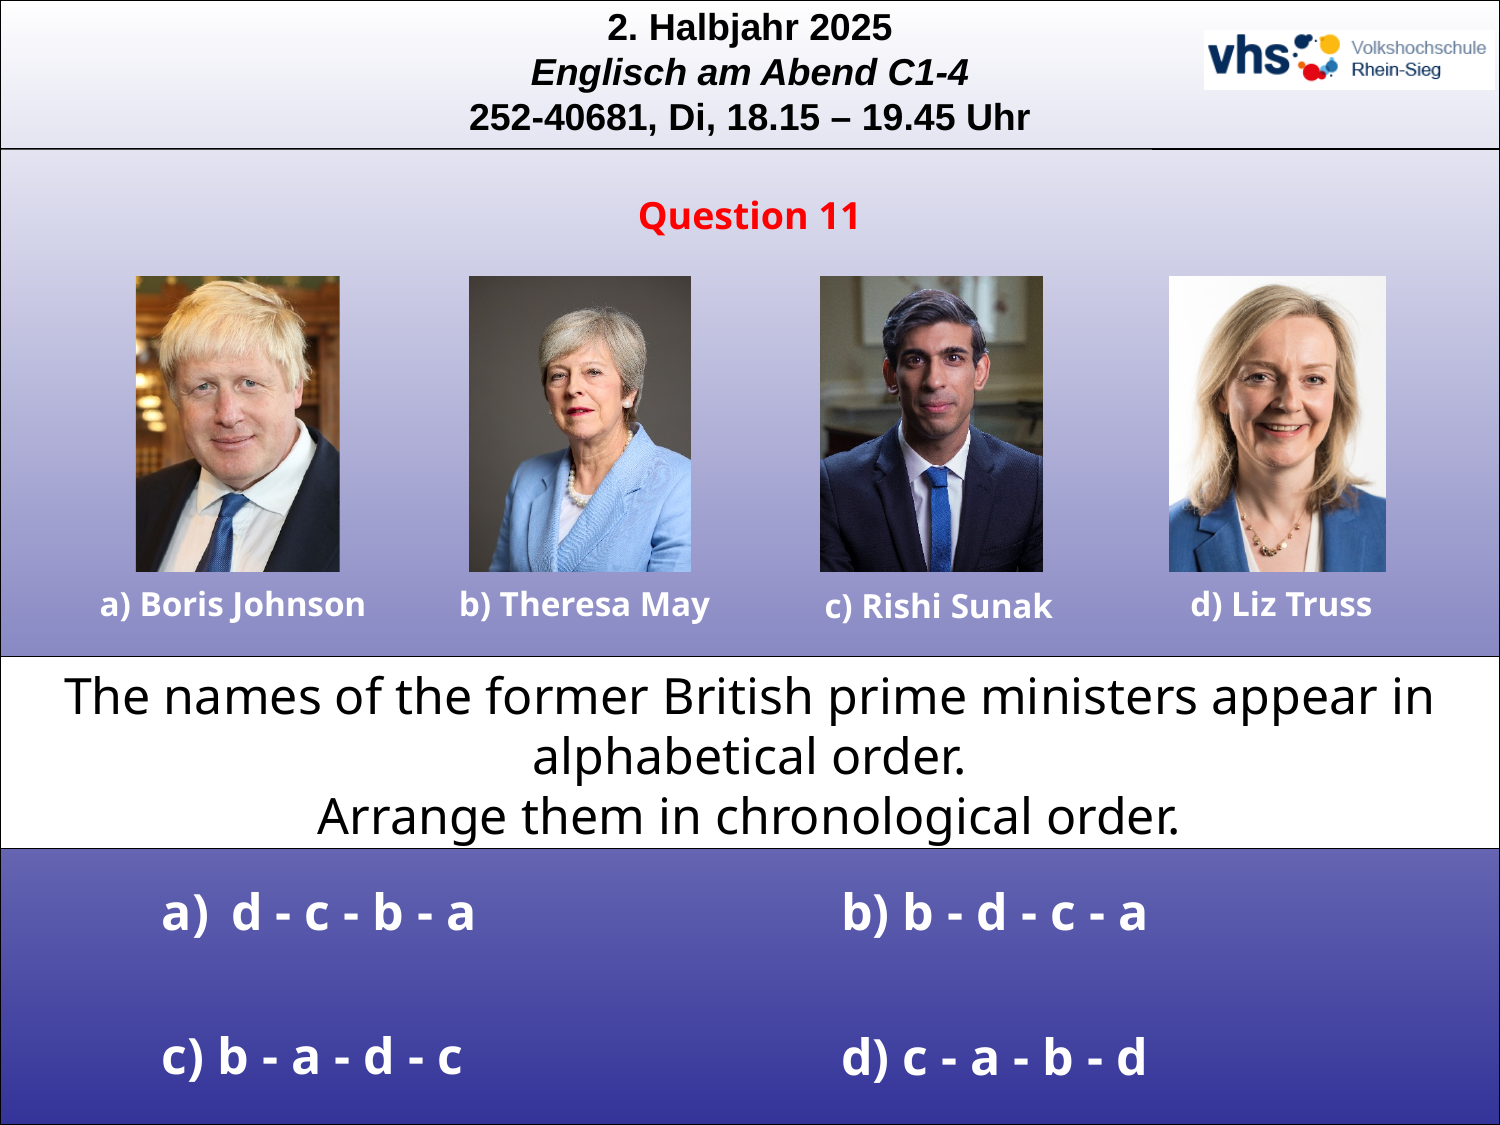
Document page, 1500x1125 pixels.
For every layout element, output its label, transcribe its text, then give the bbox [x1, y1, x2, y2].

text_box c) b - a - d - c [147, 1017, 721, 1093]
text_box b) b - d - c - a [826, 872, 1500, 948]
text_box Question 11 [0, 184, 1500, 245]
title The names of the former British prime ministers appear in alphabetical order. Arrange them in chronological order. [0, 656, 1500, 849]
text_box d - c - b - a [147, 872, 826, 948]
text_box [0, 276, 1459, 634]
picture [1204, 30, 1495, 90]
text_box d) c - a - b - d [826, 1018, 1500, 1093]
